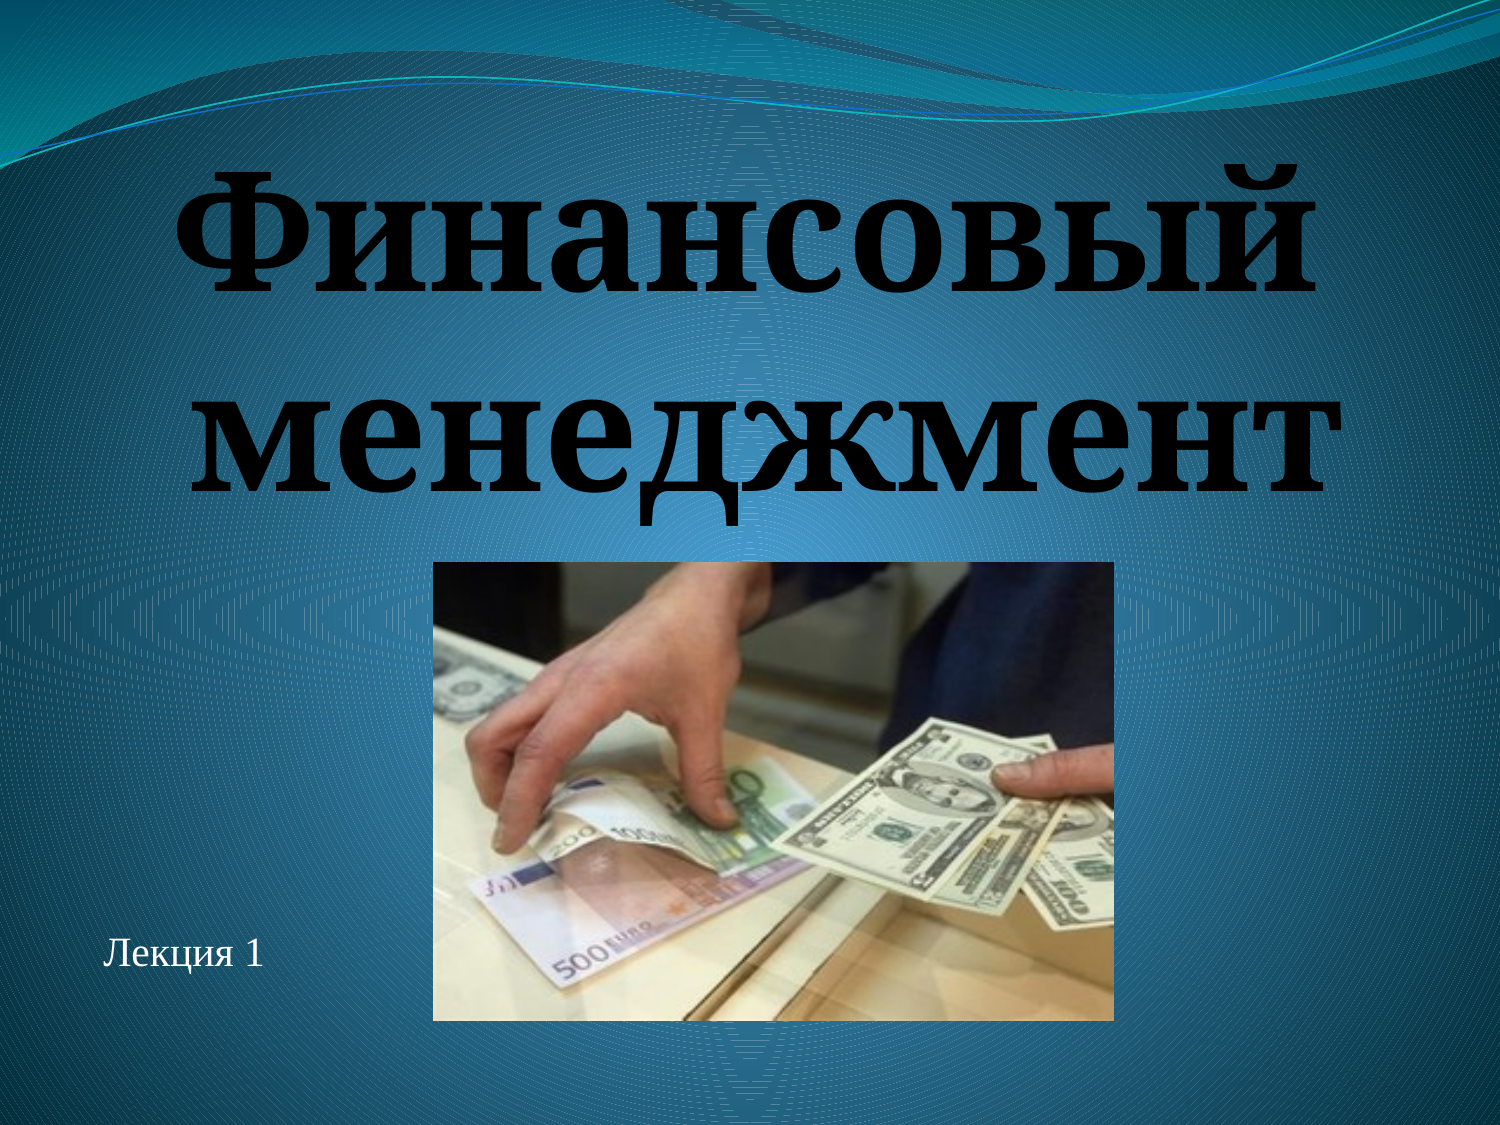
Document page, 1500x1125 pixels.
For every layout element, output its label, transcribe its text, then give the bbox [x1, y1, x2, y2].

text_box Финансовый менеджмент [157, 117, 1378, 532]
picture [433, 562, 1114, 1021]
text_box Лекция 1 [88, 916, 426, 982]
